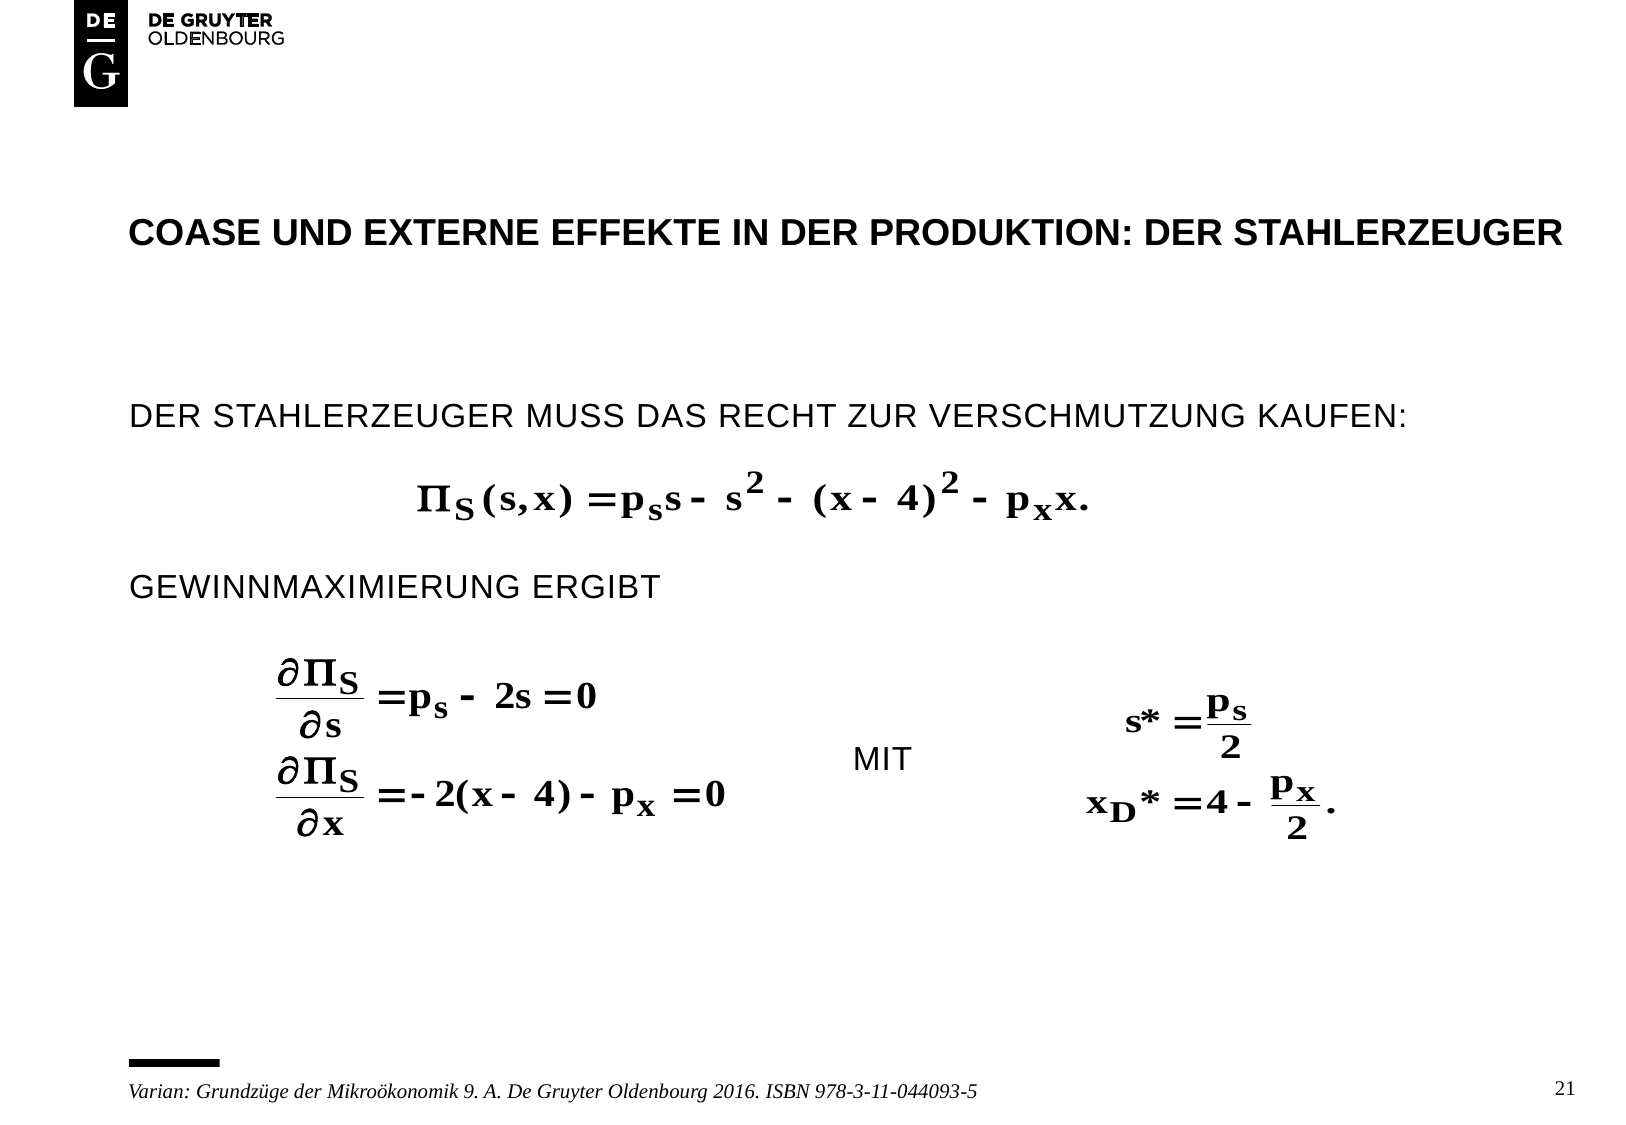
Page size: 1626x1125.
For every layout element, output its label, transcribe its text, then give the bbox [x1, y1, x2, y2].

slide_number 21 [1554, 1074, 1614, 1104]
title Coase und externe effekte in der produktion: DER STAHLERZEUGER [128, 207, 1600, 267]
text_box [1084, 681, 1338, 842]
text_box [273, 651, 728, 846]
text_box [414, 464, 1090, 522]
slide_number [128, 1077, 1539, 1108]
list DER STAHLERZEUGER MUSS DAS RECHT ZUR VERSCHMUTZUNG KAUFEN: GEWINNMAXIMIERUNG ERGIBT MIT [129, 313, 1556, 1018]
